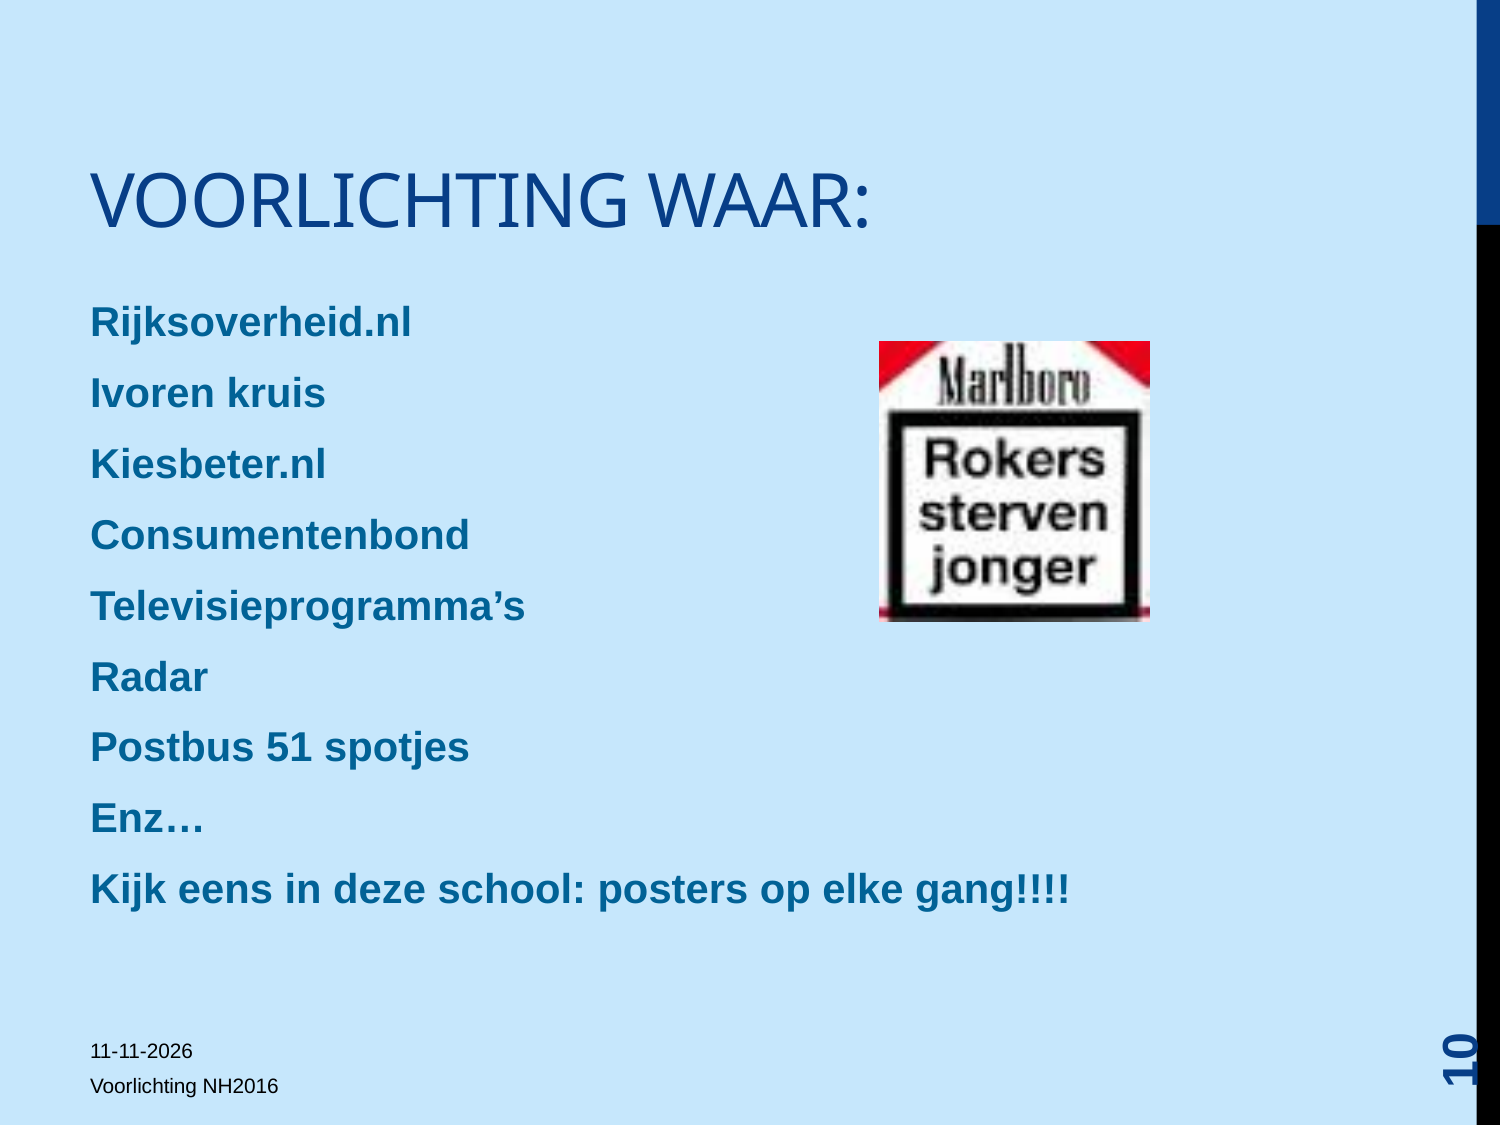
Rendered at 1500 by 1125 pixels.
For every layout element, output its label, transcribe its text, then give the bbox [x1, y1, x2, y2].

title Voorlichting waar: [75, 25, 1025, 250]
footer Voorlichting NH2016 [75, 1065, 638, 1112]
picture [879, 341, 1150, 623]
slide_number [75, 1012, 638, 1063]
list Rijksoverheid.nl Ivoren kruis Kiesbeter.nl Consumentenbond Televisieprogramma’s Radar Postbus 51 spotjes Enz… Kijk eens in deze school: posters op elke gang!!!! [75, 287, 1325, 1005]
slide_number 10 [1427, 887, 1488, 1104]
